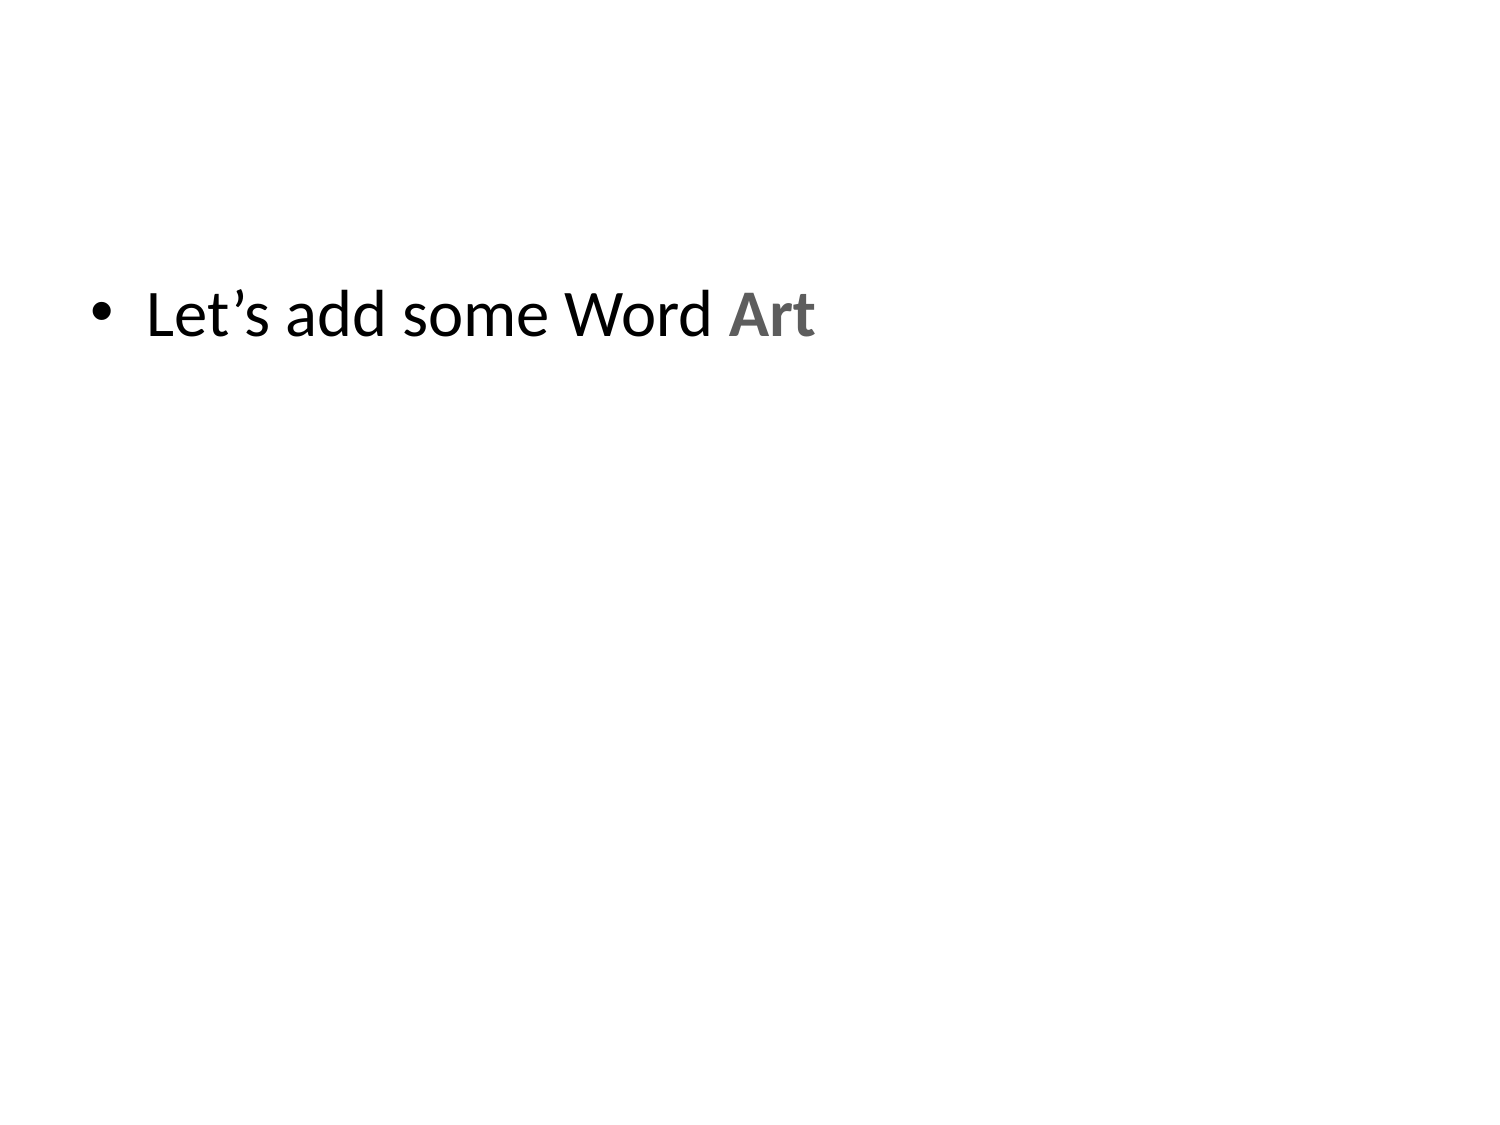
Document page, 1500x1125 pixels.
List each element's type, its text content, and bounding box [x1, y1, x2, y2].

list Let’s add some Word Art [75, 262, 1425, 1005]
